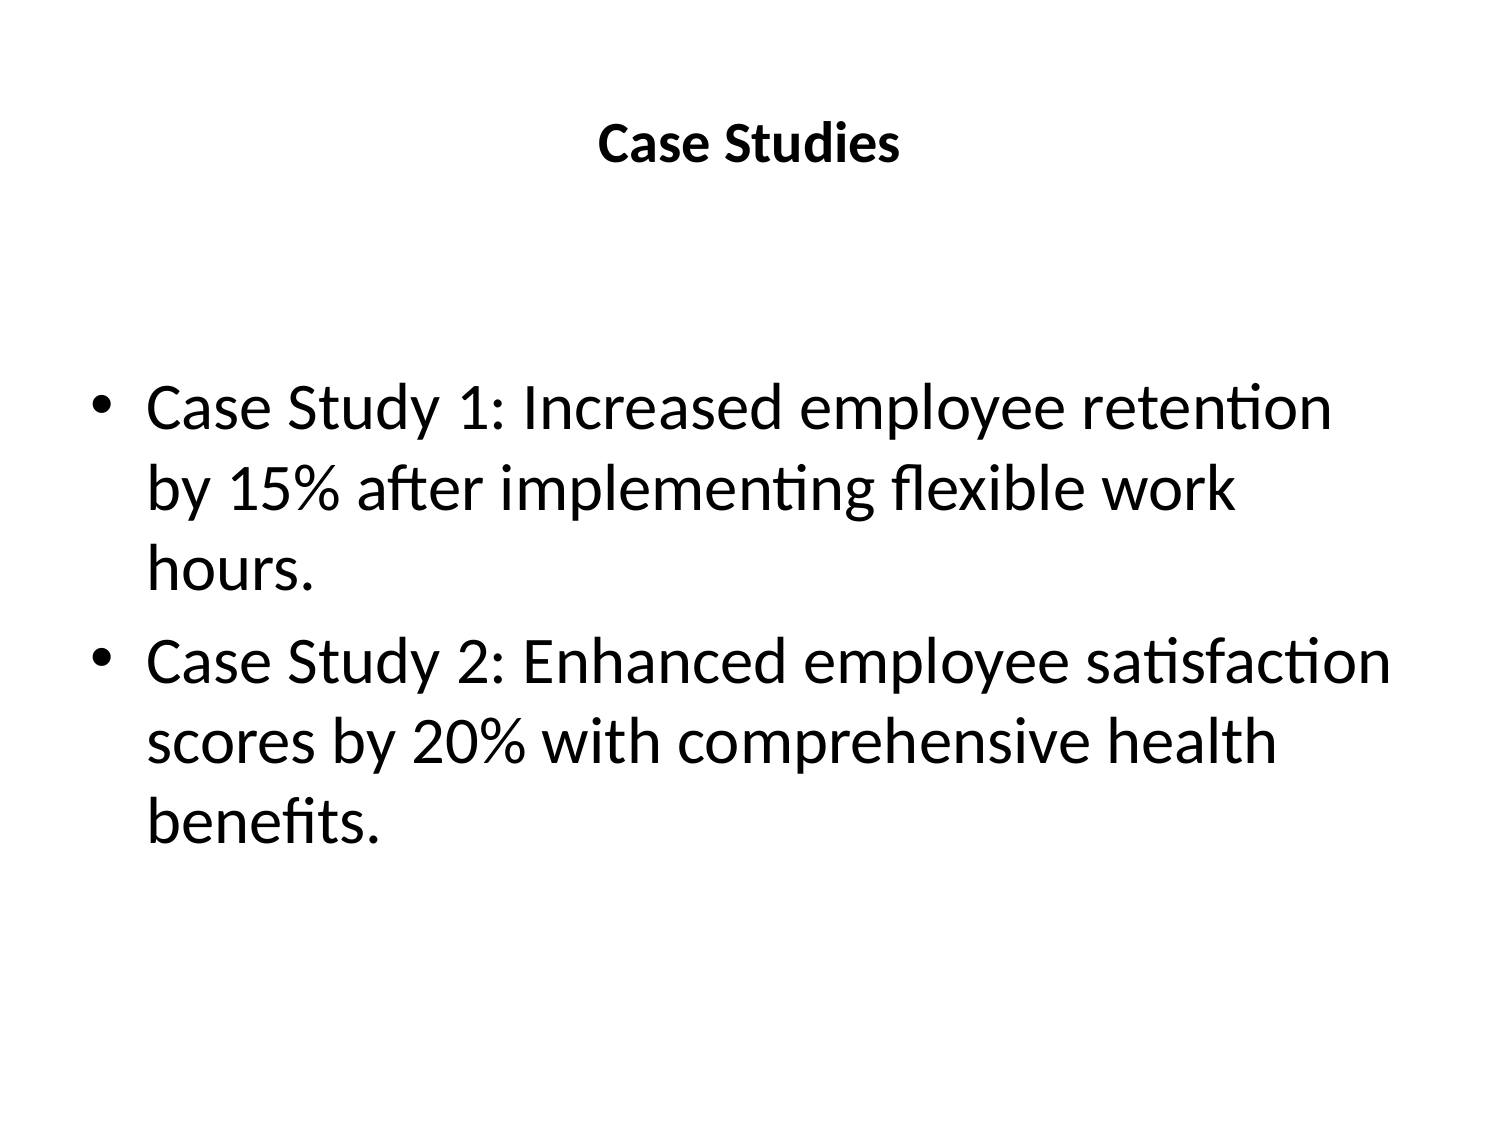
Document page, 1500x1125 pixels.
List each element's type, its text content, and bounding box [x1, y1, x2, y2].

list Case Study 1: Increased employee retention by 15% after implementing flexible work hours. Case Study 2: Enhanced employee satisfaction scores by 20% with comprehensive health benefits. [75, 262, 1425, 1005]
title Case Studies [75, 45, 1425, 233]
